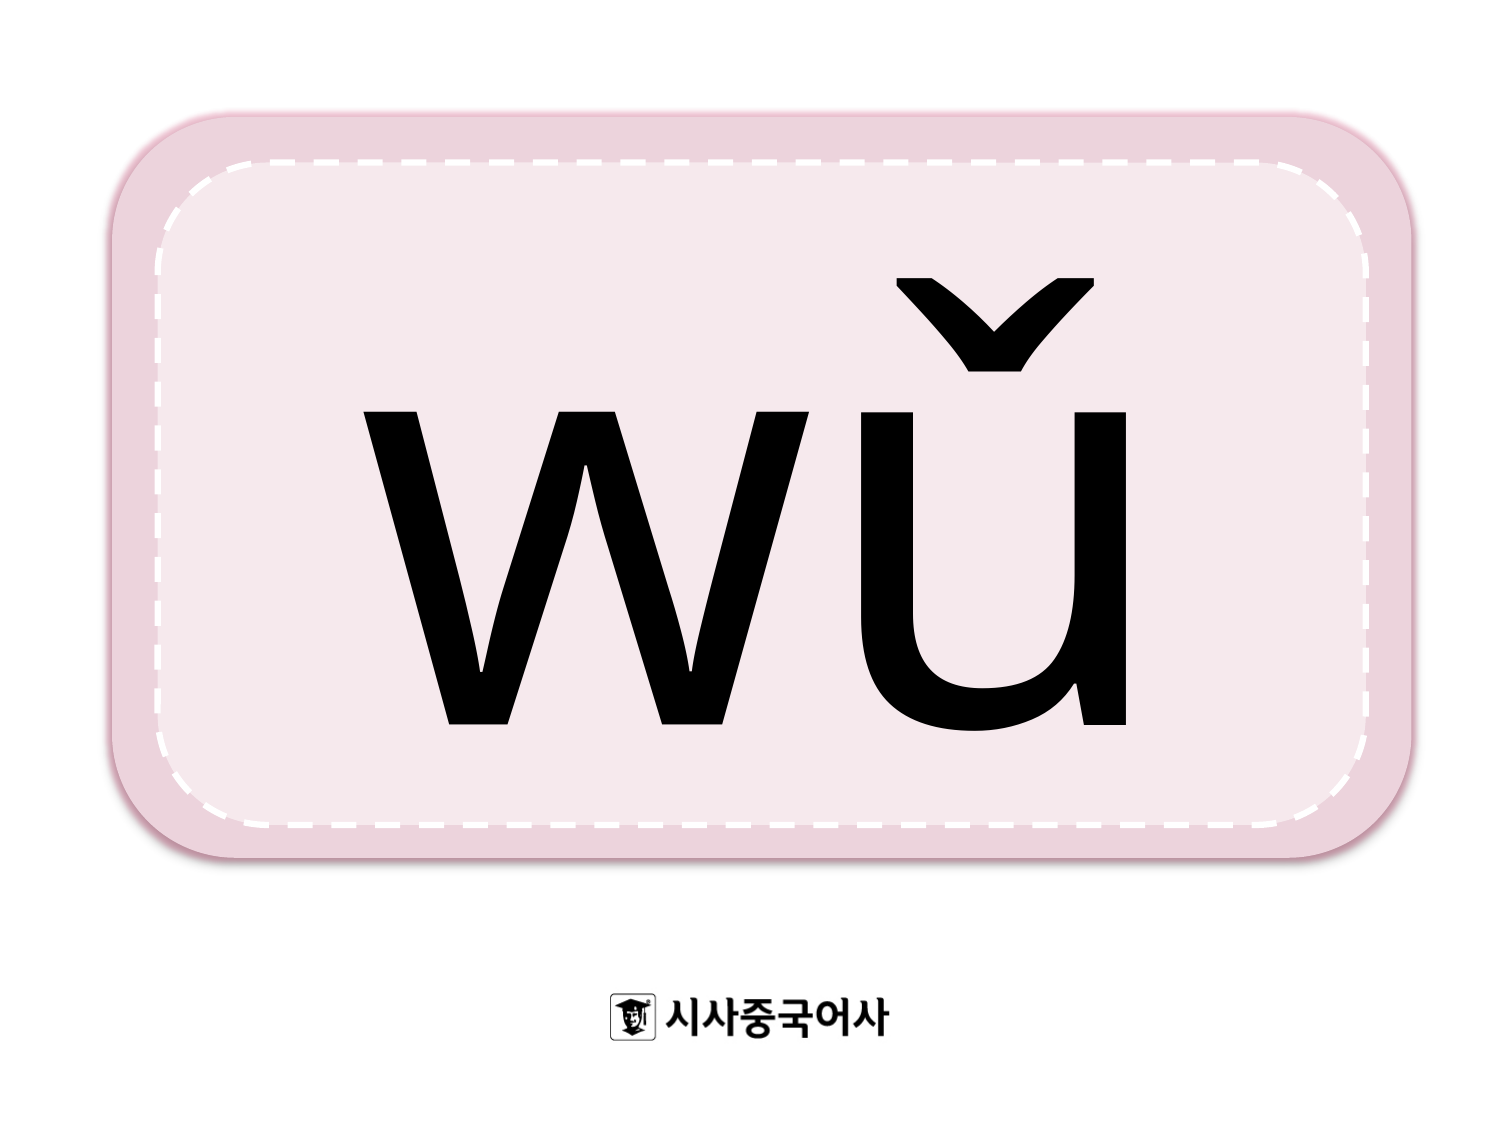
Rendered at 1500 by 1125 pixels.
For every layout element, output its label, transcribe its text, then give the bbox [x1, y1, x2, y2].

text_box wǔ [162, 160, 1371, 824]
picture [602, 987, 898, 1047]
